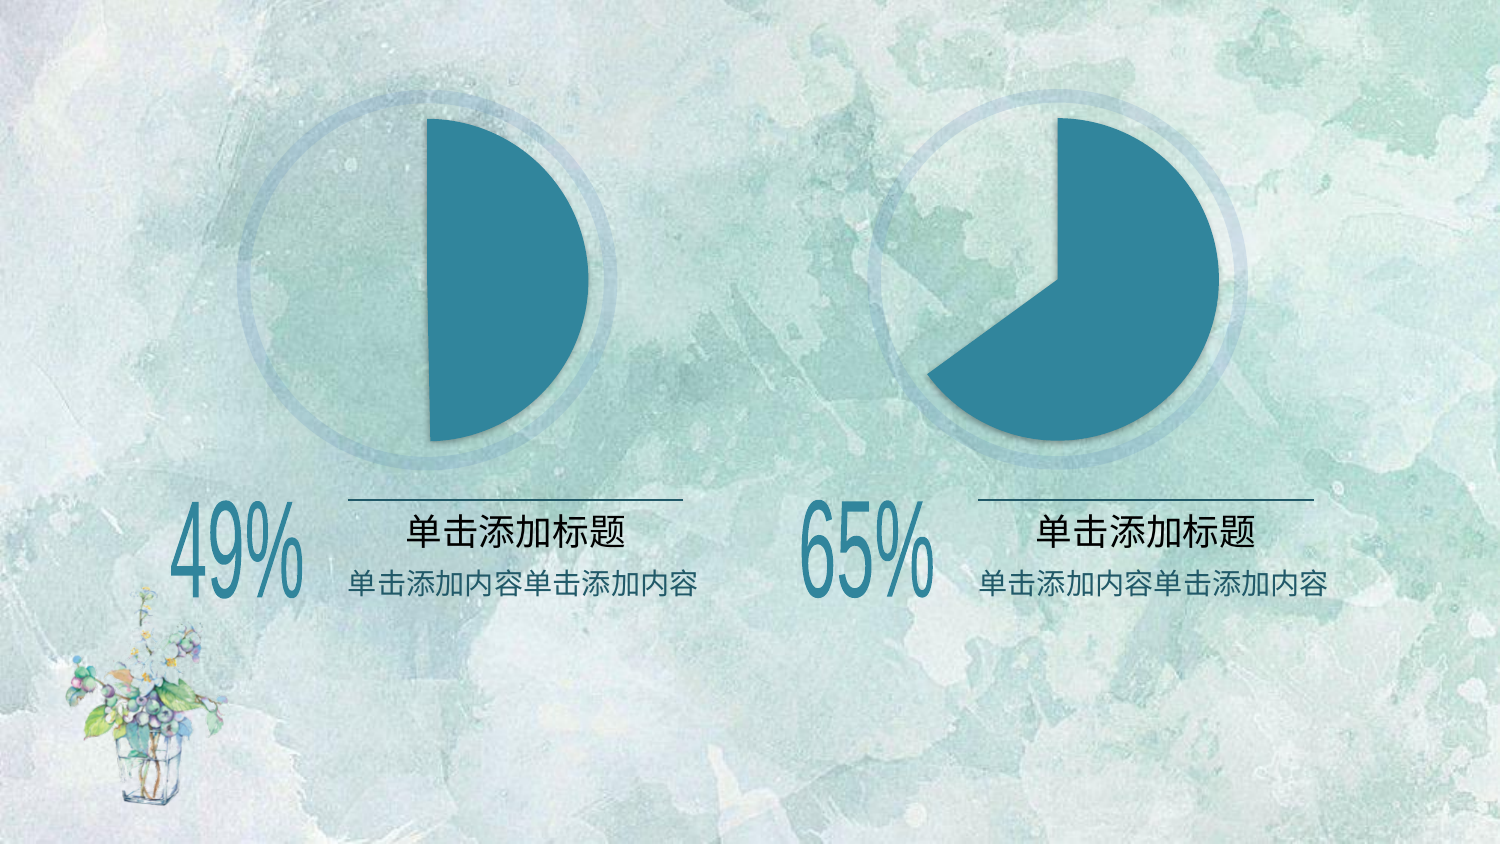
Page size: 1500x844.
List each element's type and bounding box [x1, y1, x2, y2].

text_box [170, 89, 684, 606]
text_box [801, 88, 1315, 605]
picture [0, 0, 1500, 844]
